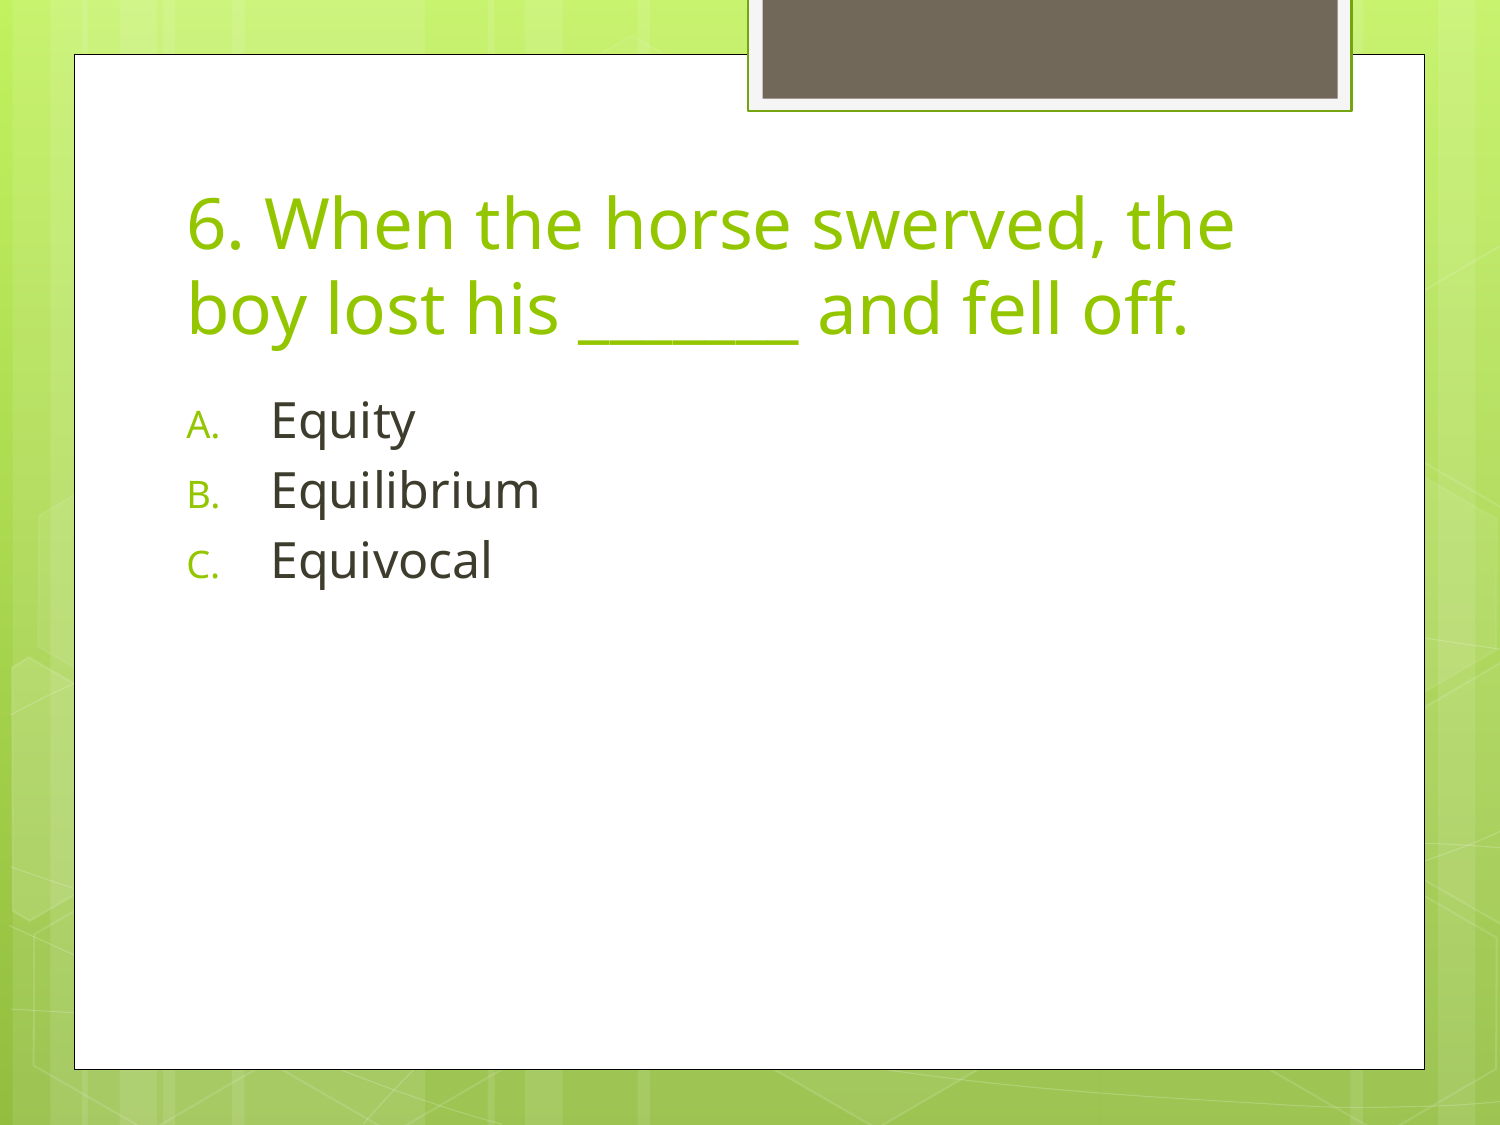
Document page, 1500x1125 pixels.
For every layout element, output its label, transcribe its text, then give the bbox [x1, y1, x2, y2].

list Equity Equilibrium Equivocal [171, 381, 1283, 957]
title 6. When the horse swerved, the boy lost his _______ and fell off. [171, 168, 1324, 357]
